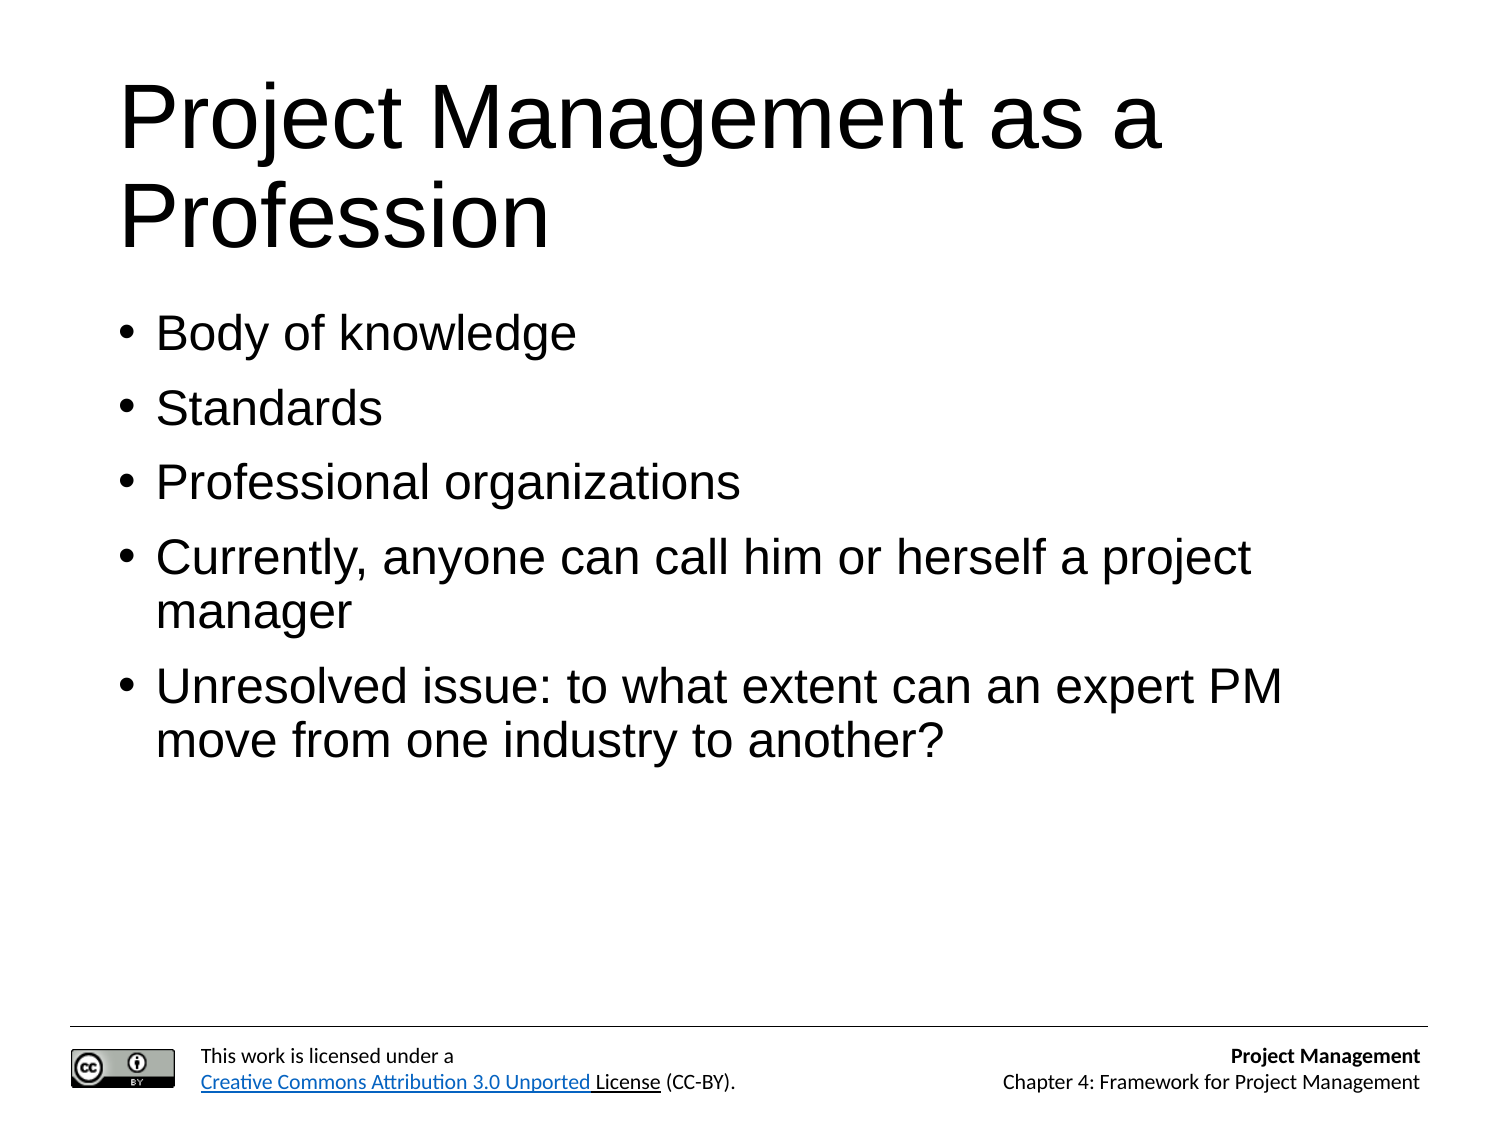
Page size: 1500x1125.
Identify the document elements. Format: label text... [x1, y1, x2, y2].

picture [71, 1049, 175, 1088]
title Project Management as a Profession [103, 59, 1397, 278]
list Body of knowledge Standards Professional organizations Currently, anyone can call him or herself a project manager Unresolved issue: to what extent can an expert PM move from one industry to another? [103, 299, 1397, 1014]
